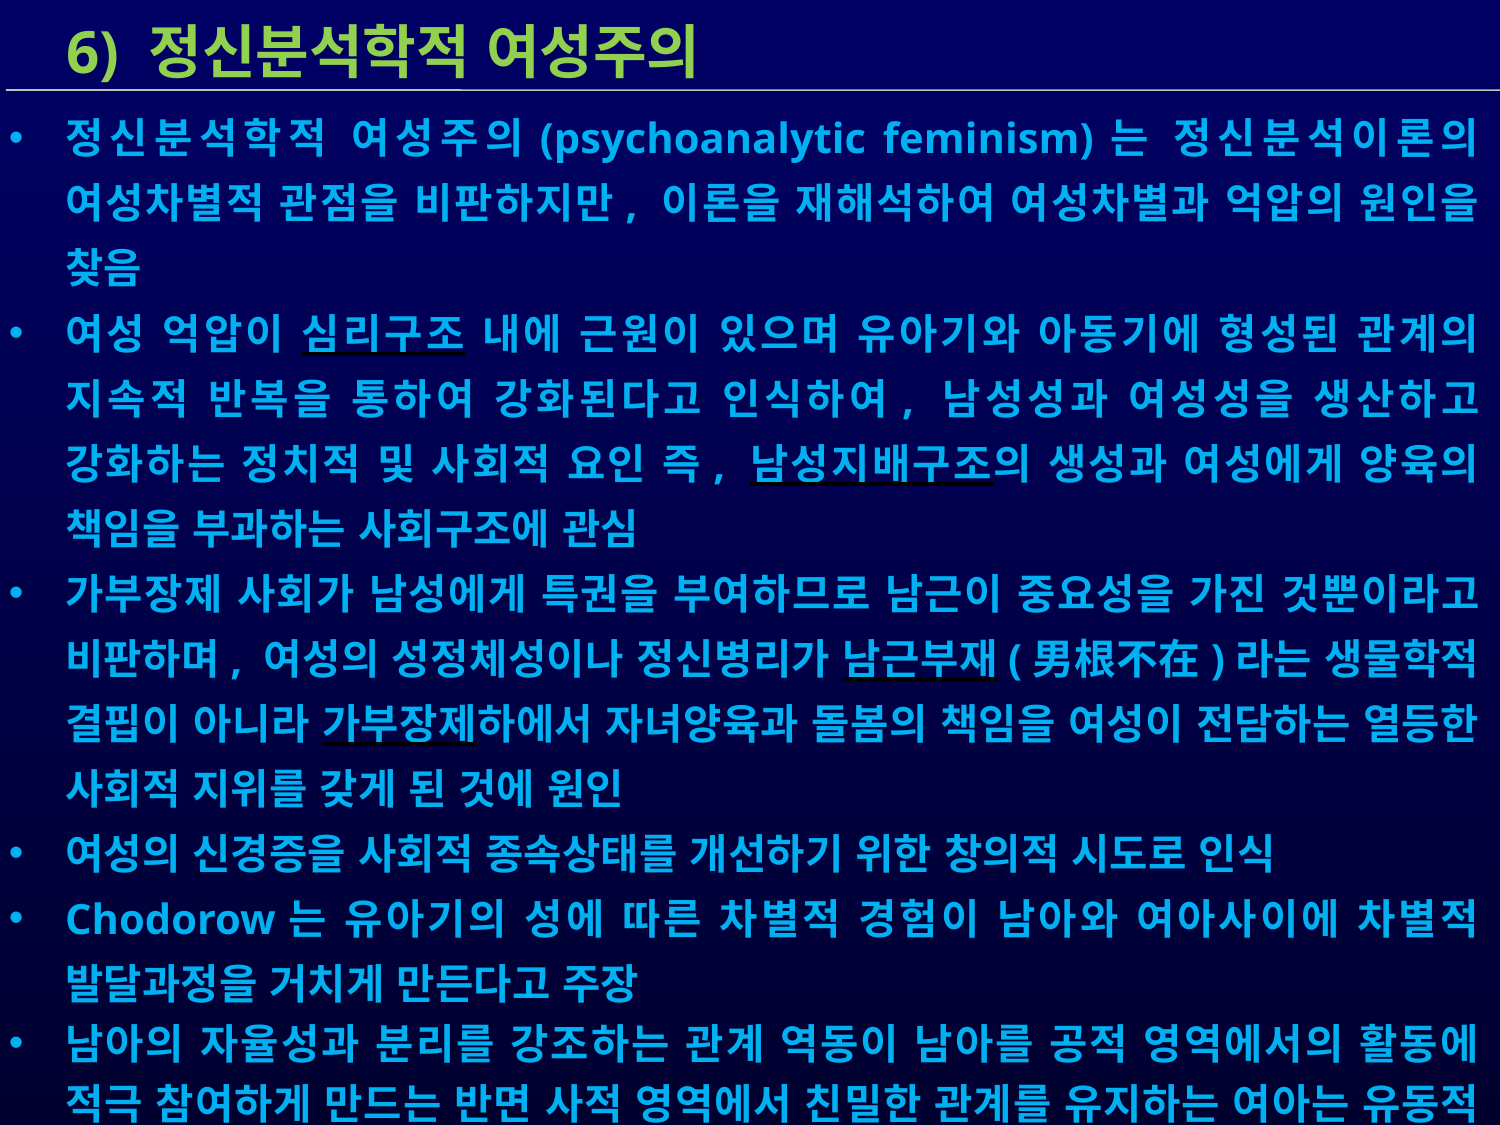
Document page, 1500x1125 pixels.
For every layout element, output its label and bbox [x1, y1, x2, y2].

text_box [0, 6, 1500, 1125]
